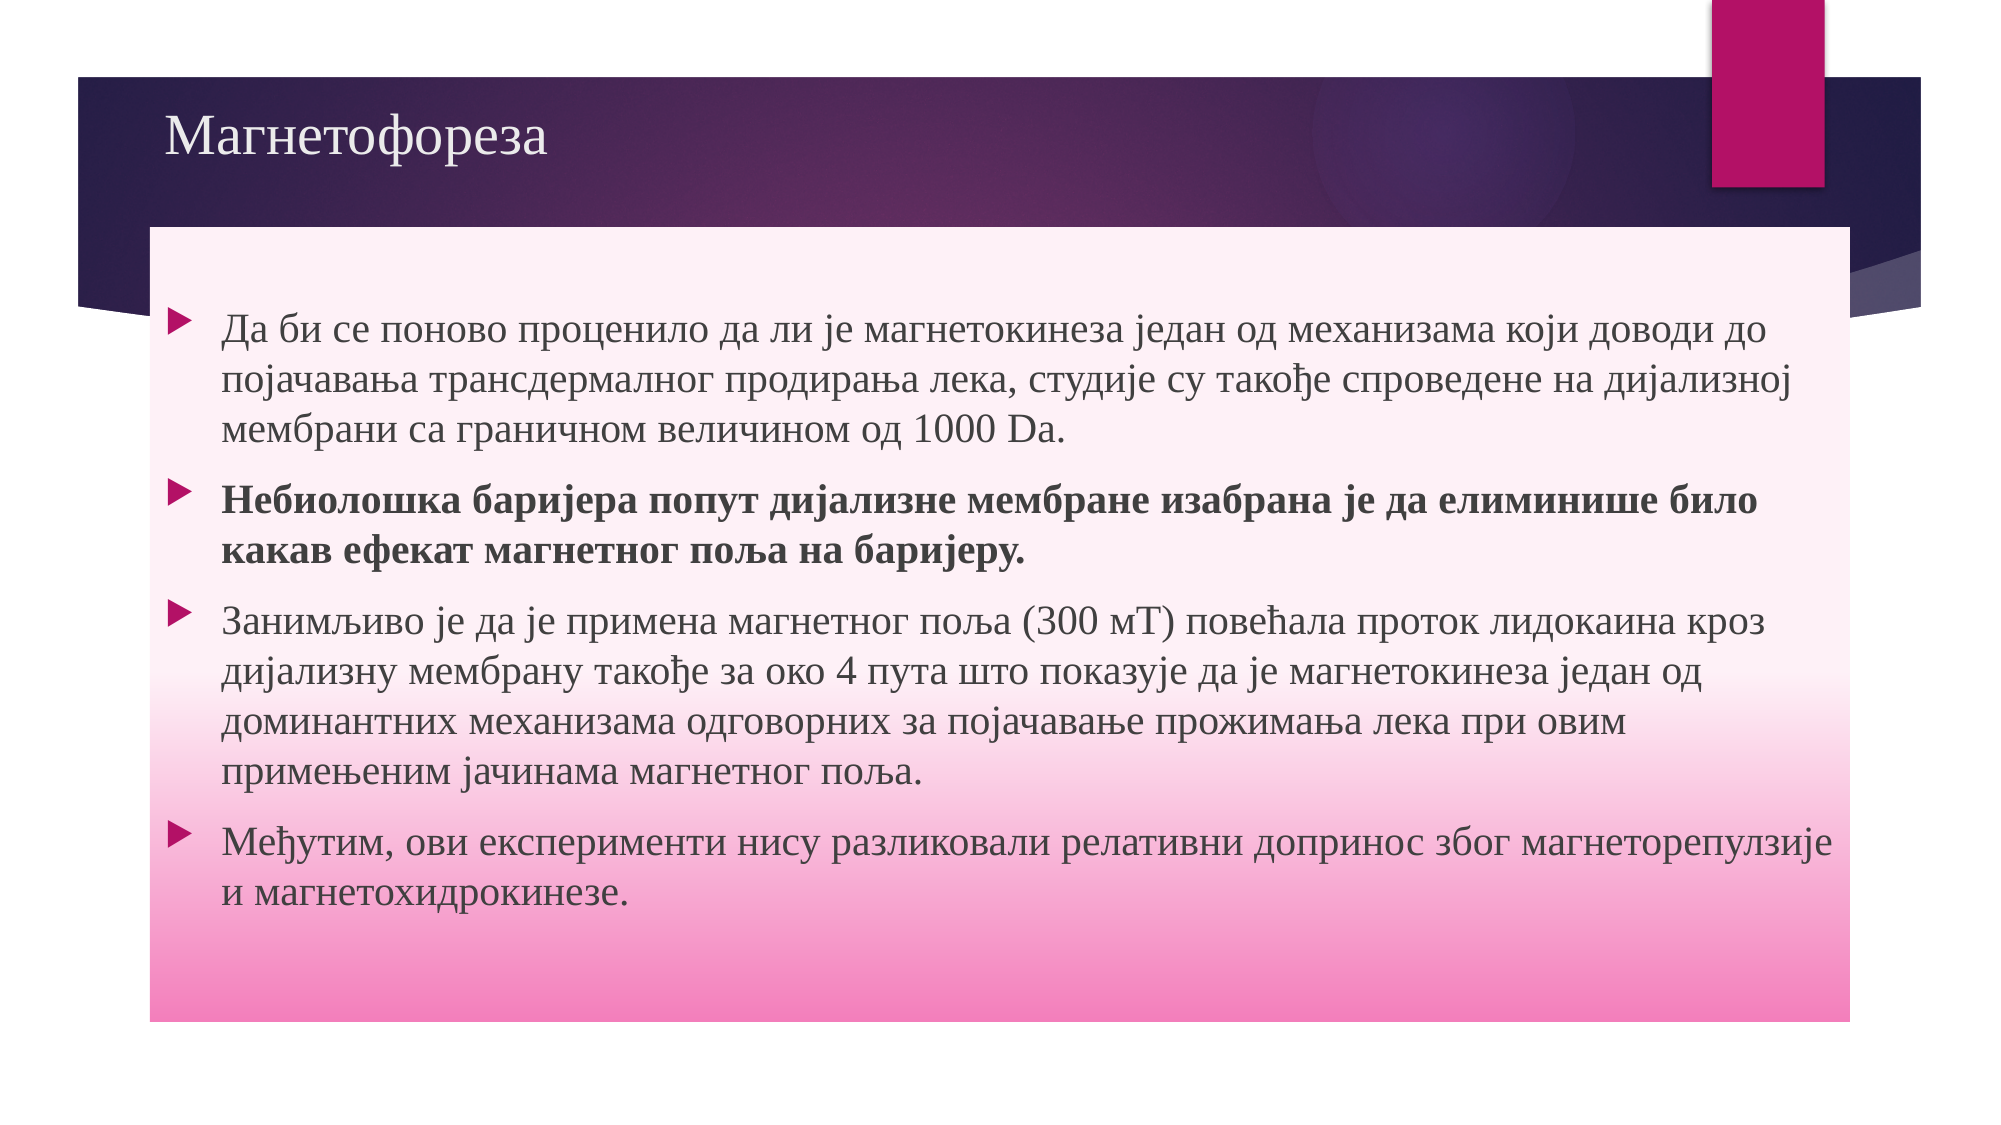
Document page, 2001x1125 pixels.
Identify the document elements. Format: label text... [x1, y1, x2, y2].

list Да би се поново проценило да ли је магнетокинеза један од механизама који доводи до појачавања трансдермалног продирања лека, студије су такође спроведене на дијализној мембрани са граничном величином од 1000 Dа. Небиолошка баријера попут дијализне мембране изабрана је да елиминише било какав ефекат магнетног поља на баријеру. Занимљиво је да је примена магнетног поља (300 мТ) повећала проток лидокаина кроз дијализну мембрану такође за око 4 пута што показује да је магнетокинеза један од доминантних механизама одговорних за појачавање прожимања лека при овим примењеним јачинама магнетног поља. Међутим, ови експерименти нису разликовали релативни допринос због магнеторепулзије и магнетохидрокинезе. [149, 227, 1850, 1022]
title Магнетофореза [149, 0, 1851, 262]
